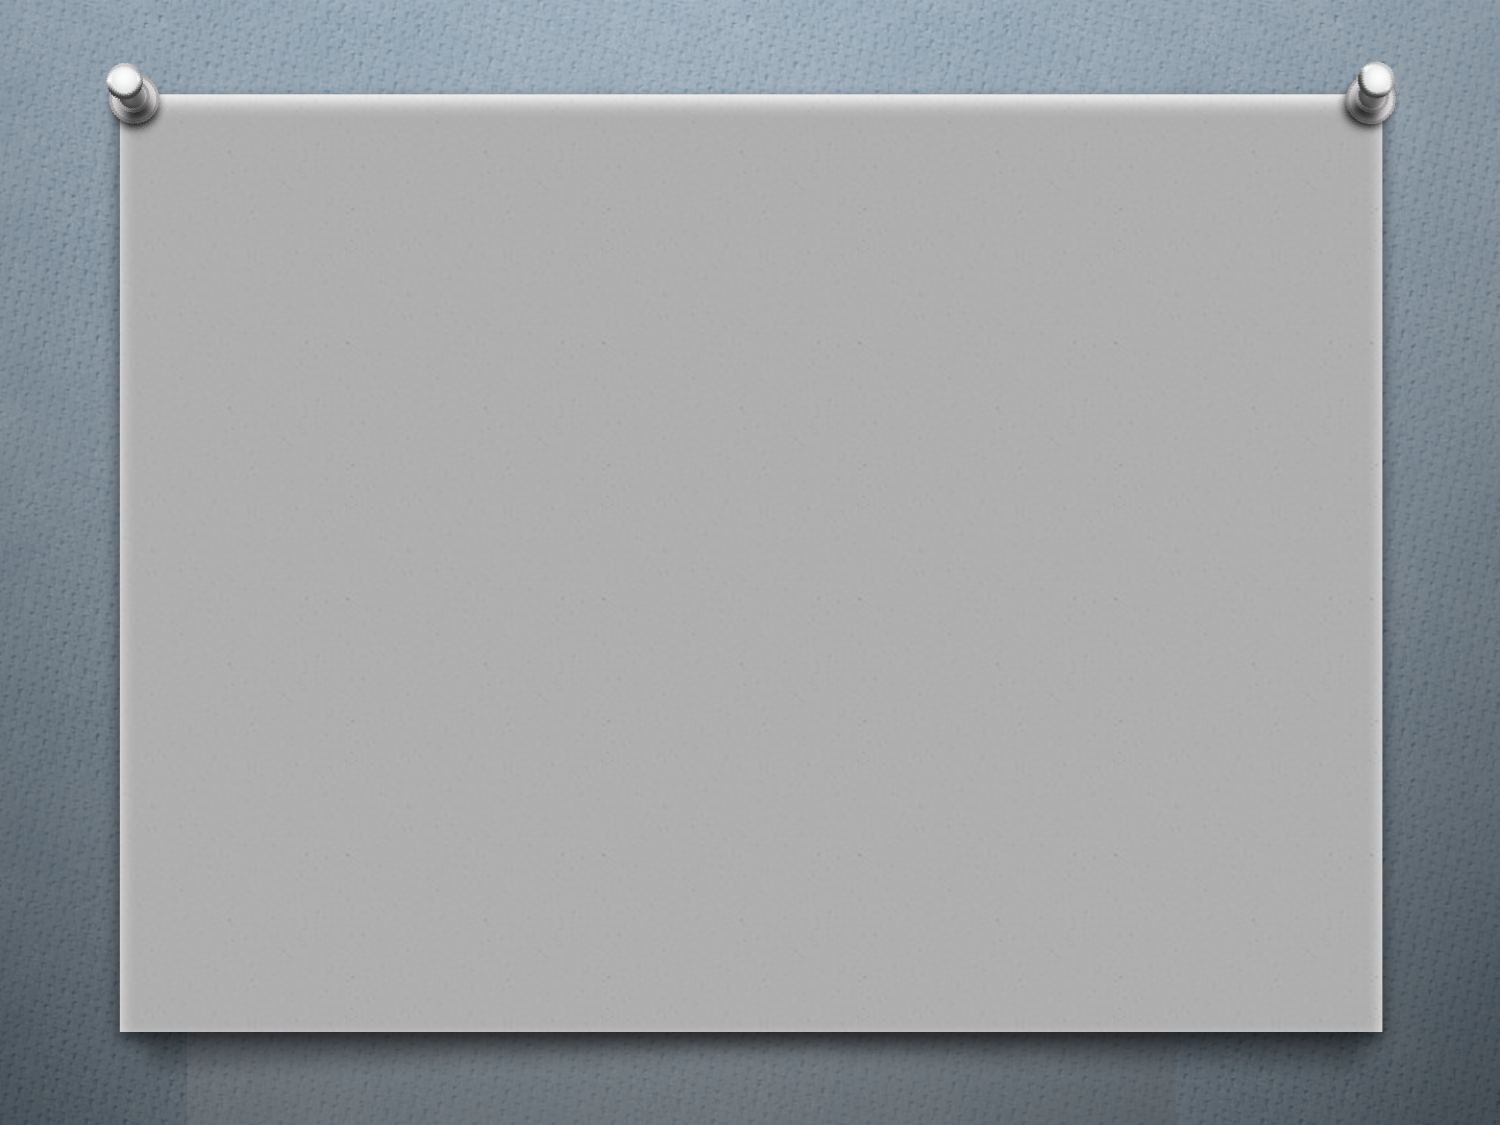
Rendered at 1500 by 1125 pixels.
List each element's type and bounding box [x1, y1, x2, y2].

picture [1317, 35, 1439, 156]
picture [75, 29, 198, 153]
